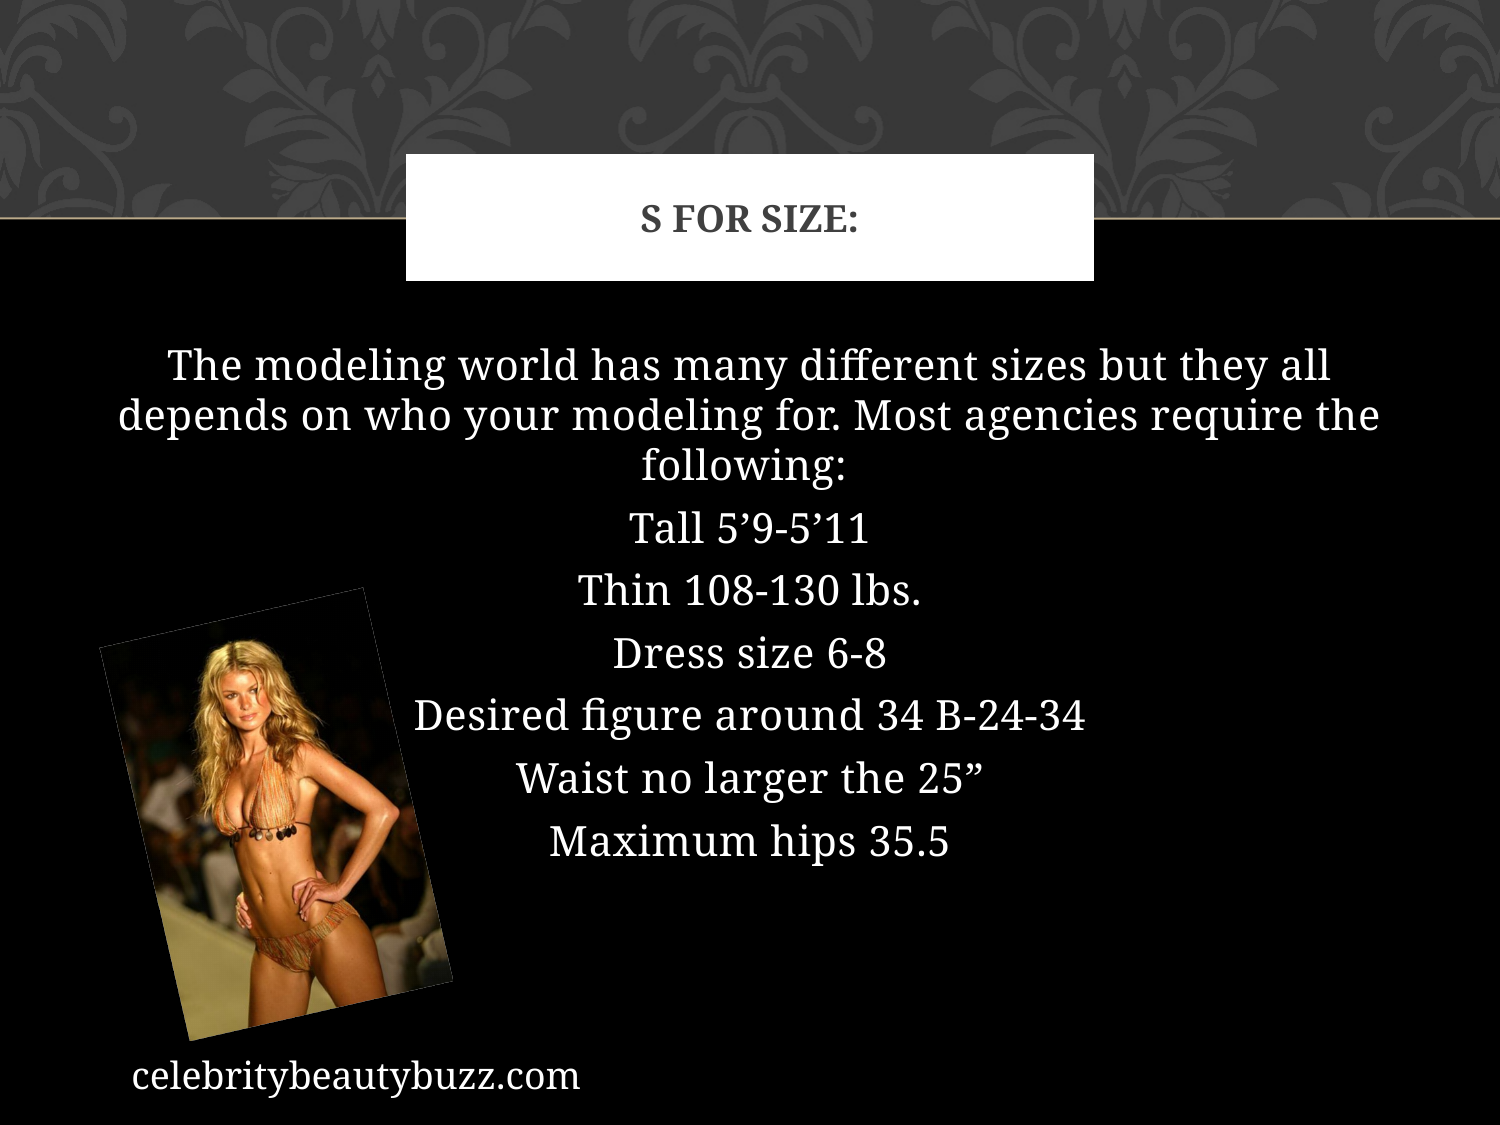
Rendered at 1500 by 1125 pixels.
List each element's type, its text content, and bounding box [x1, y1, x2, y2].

picture [100, 588, 453, 1041]
title S For size: [406, 154, 1094, 281]
list The modeling world has many different sizes but they all depends on who your modeling for. Most agencies require the following: Tall 5’9-5’11 Thin 108-130 lbs. Dress size 6-8 Desired figure around 34 B-24-34 Waist no larger the 25” Maximum hips 35.5 [75, 331, 1425, 1000]
text_box celebritybeautybuzz.com [116, 1044, 597, 1105]
